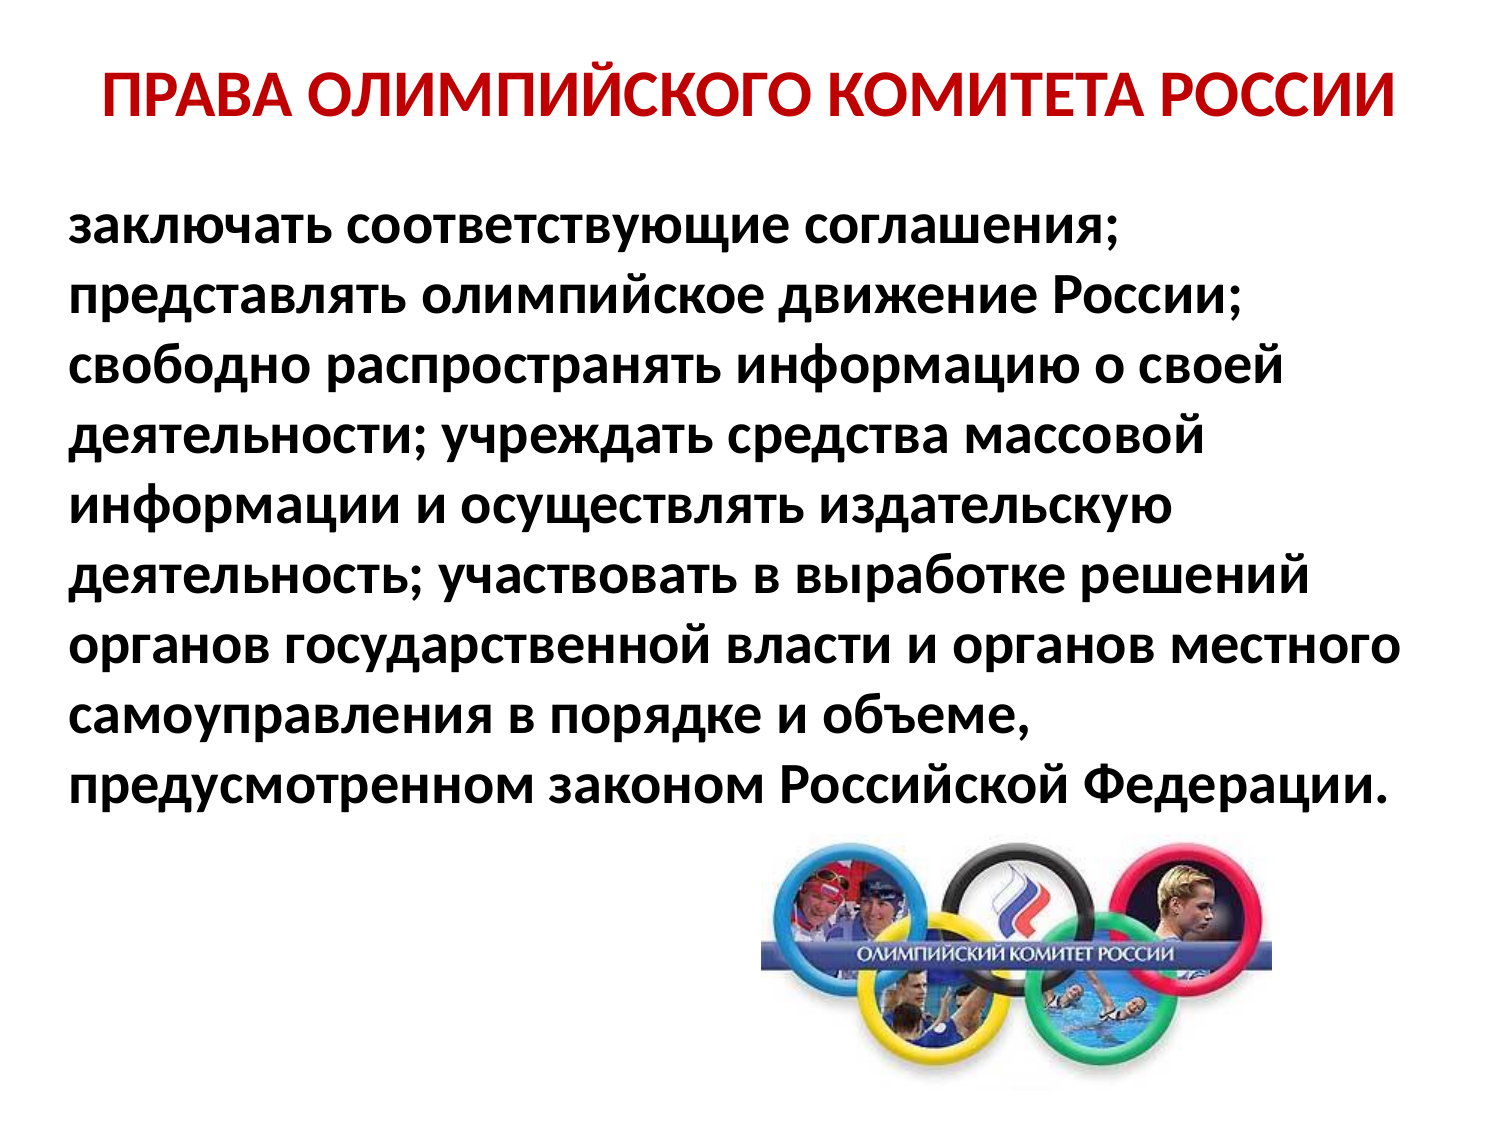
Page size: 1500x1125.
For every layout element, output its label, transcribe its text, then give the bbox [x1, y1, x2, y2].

title Права Олимпийского комитета России [0, 42, 1500, 157]
list заключать соответствующие соглашения; представлять олимпийское движение России; свободно распространять информацию о своей деятельности; учреждать средства массовой информации и осуществлять издательскую деятельность; участвовать в выработке решений органов государственной власти и органов местного самоуправления в порядке и объеме, предусмотренном законом Российской Федерации. [53, 160, 1459, 823]
picture [761, 833, 1272, 1091]
